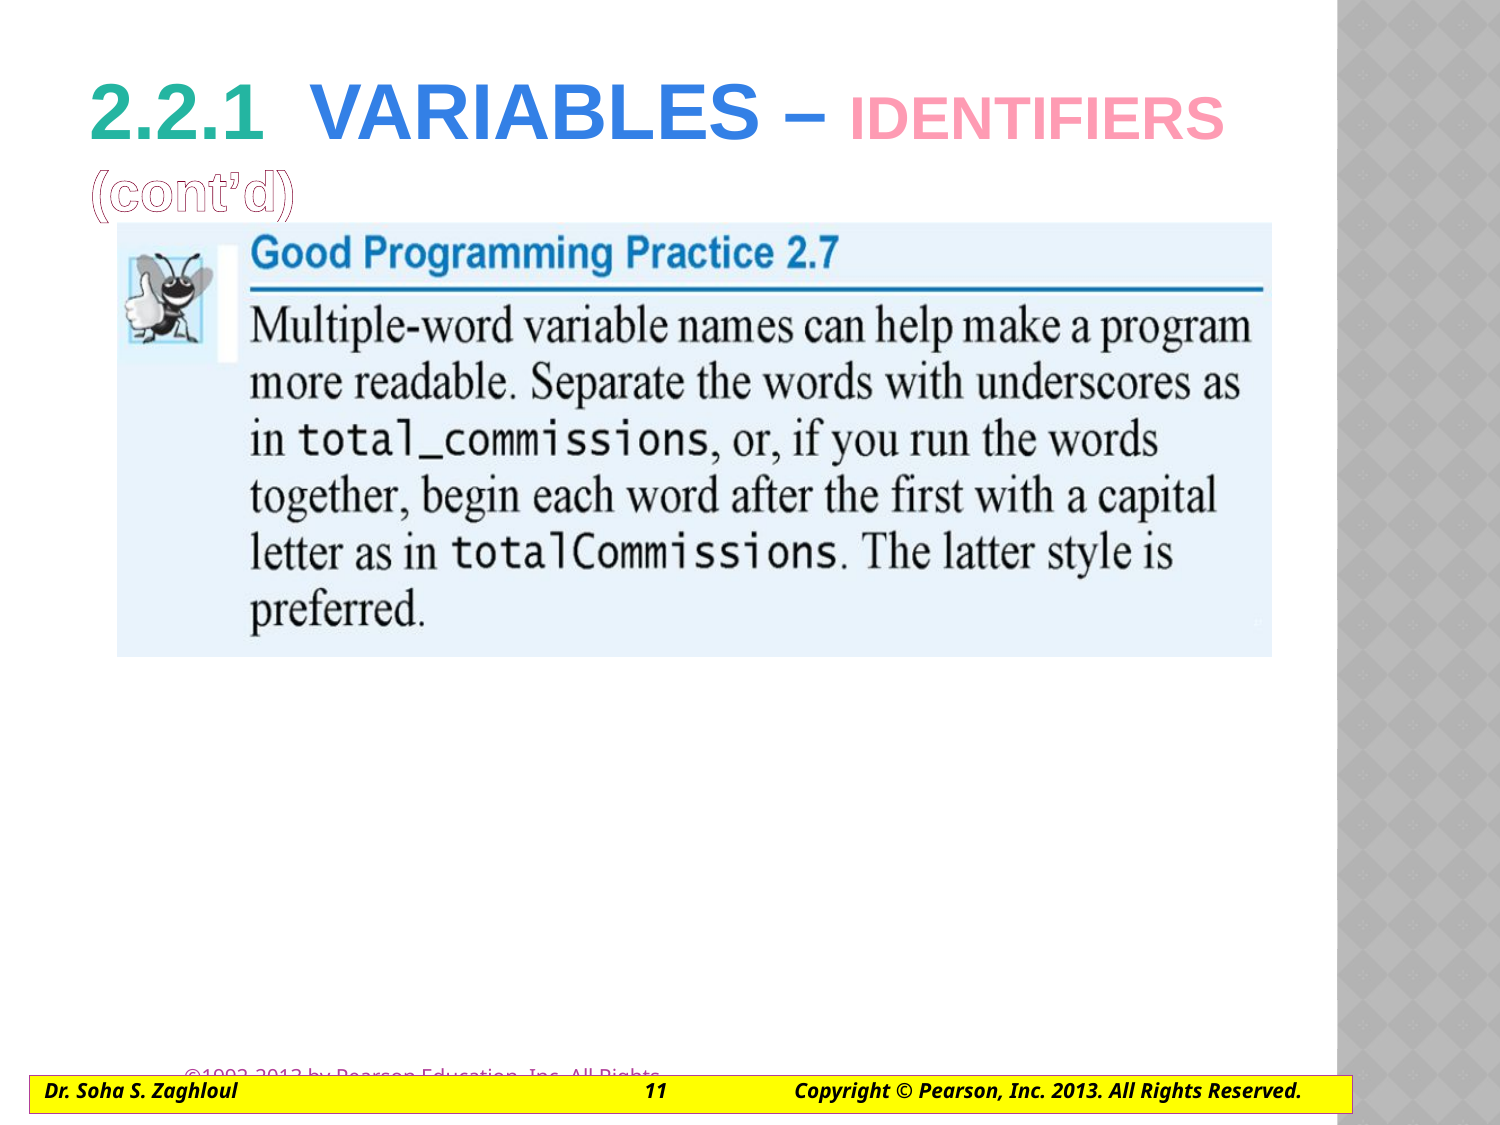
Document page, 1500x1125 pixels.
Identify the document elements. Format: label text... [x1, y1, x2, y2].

text_box 2.2.1 variables – Identifiers (cont’d) [75, 52, 1436, 240]
text_box Dr. Soha S. Zaghloul 11 Copyright © Pearson, Inc. 2013. All Rights Reserved. [29, 1075, 1353, 1114]
picture [116, 222, 1273, 657]
